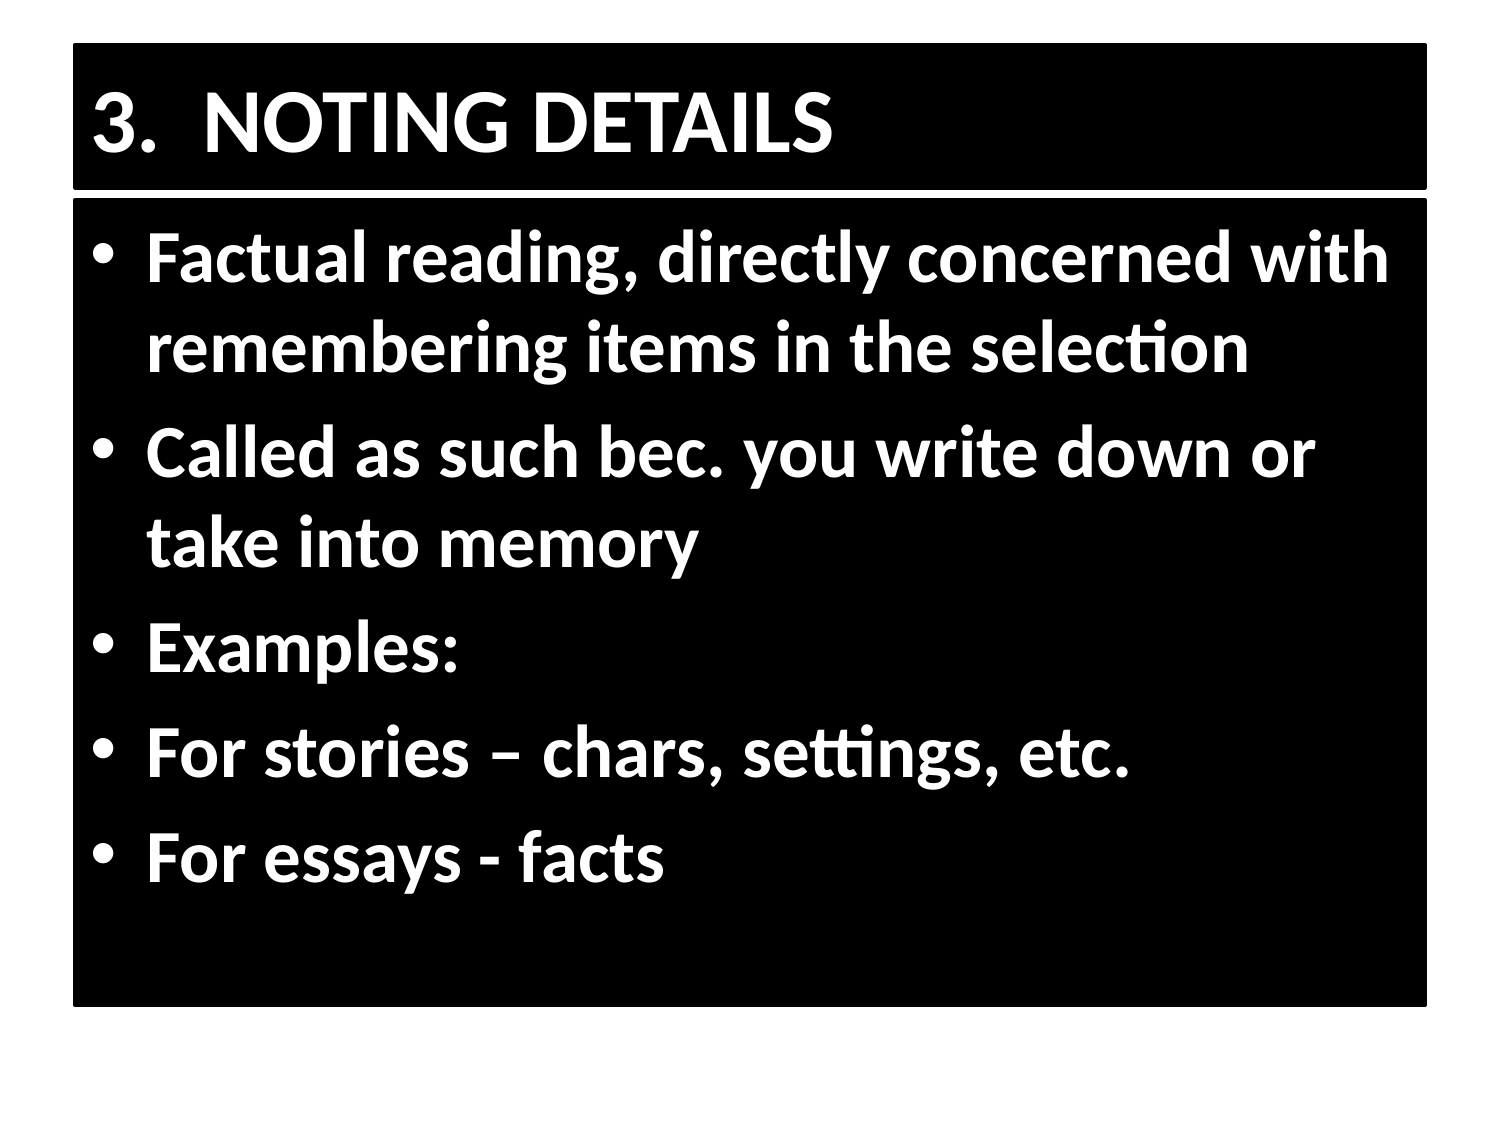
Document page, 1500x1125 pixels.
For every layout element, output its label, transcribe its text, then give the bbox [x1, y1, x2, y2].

title 3. NOTING DETAILS [73, 43, 1427, 190]
list Factual reading, directly concerned with remembering items in the selection Called as such bec. you write down or take into memory Examples: For stories – chars, settings, etc. For essays - facts [73, 198, 1427, 1007]
